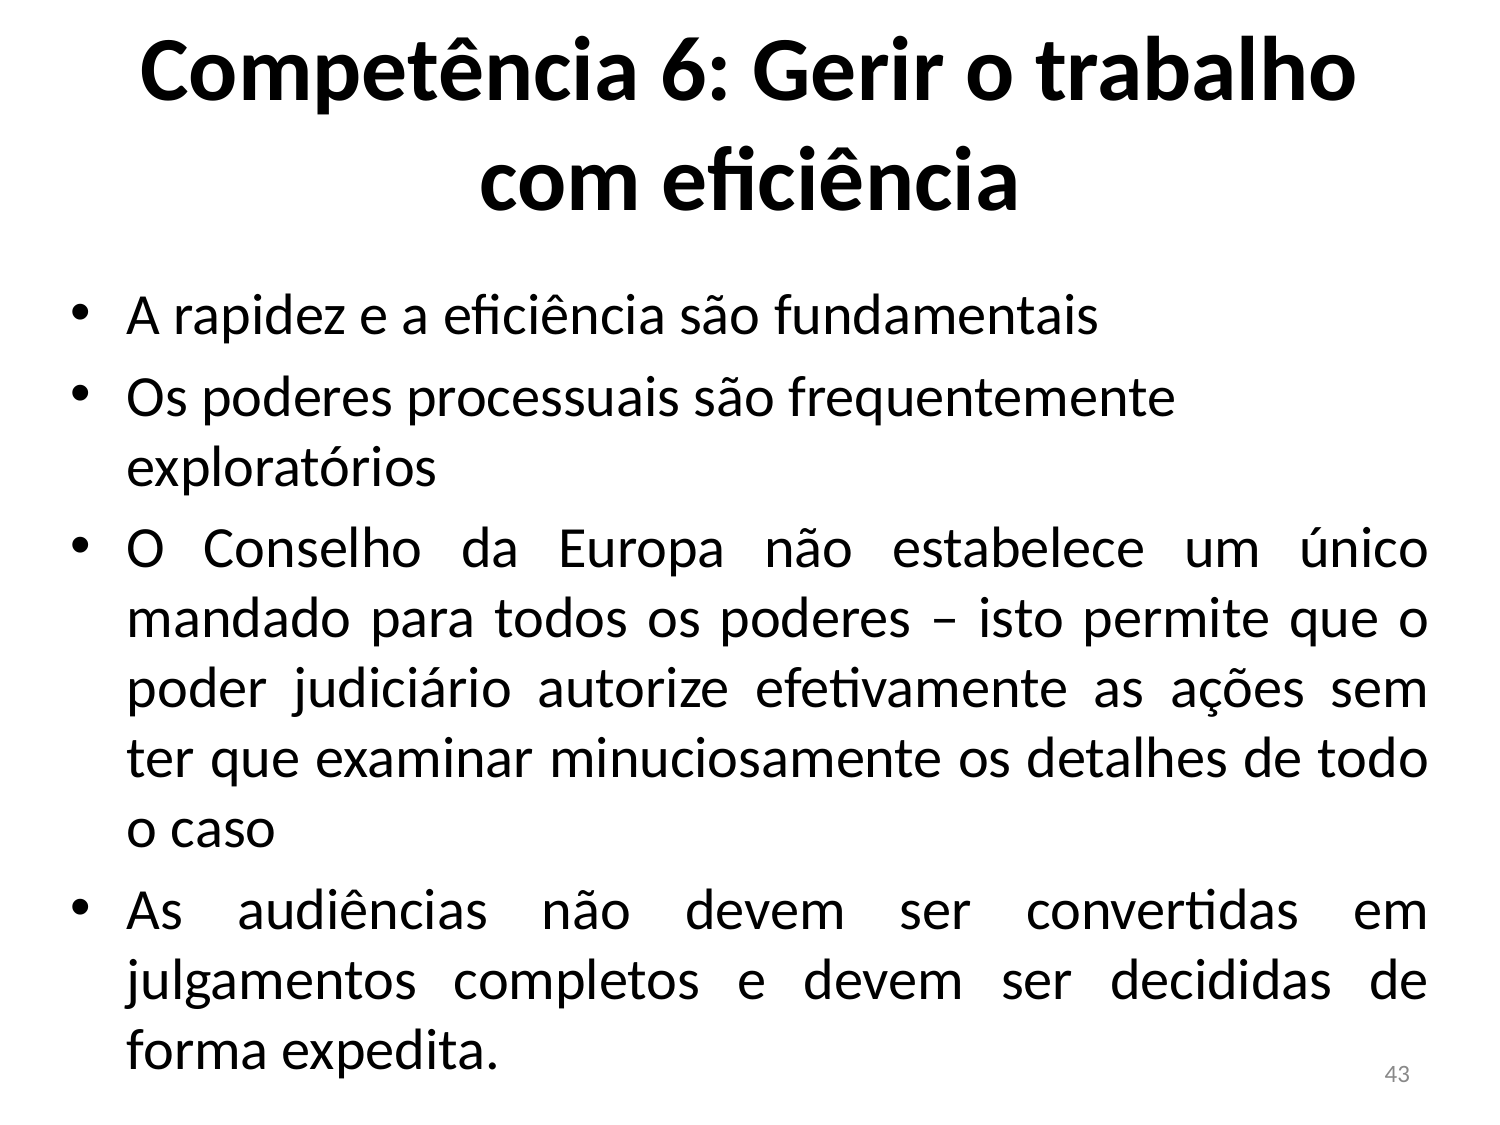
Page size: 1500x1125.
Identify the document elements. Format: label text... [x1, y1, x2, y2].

title Competência 6: Gerir o trabalho com eficiência [75, 24, 1425, 213]
text_box A rapidez e a eficiência são fundamentais Os poderes processuais são frequentemente exploratórios O Conselho da Europa não estabelece um único mandado para todos os poderes – isto permite que o poder judiciário autorize efetivamente as ações sem ter que examinar minuciosamente os detalhes de todo o caso As audiências não devem ser convertidas em julgamentos completos e devem ser decididas de forma expedita. [55, 268, 1445, 1088]
slide_number 43 [1074, 1042, 1425, 1103]
